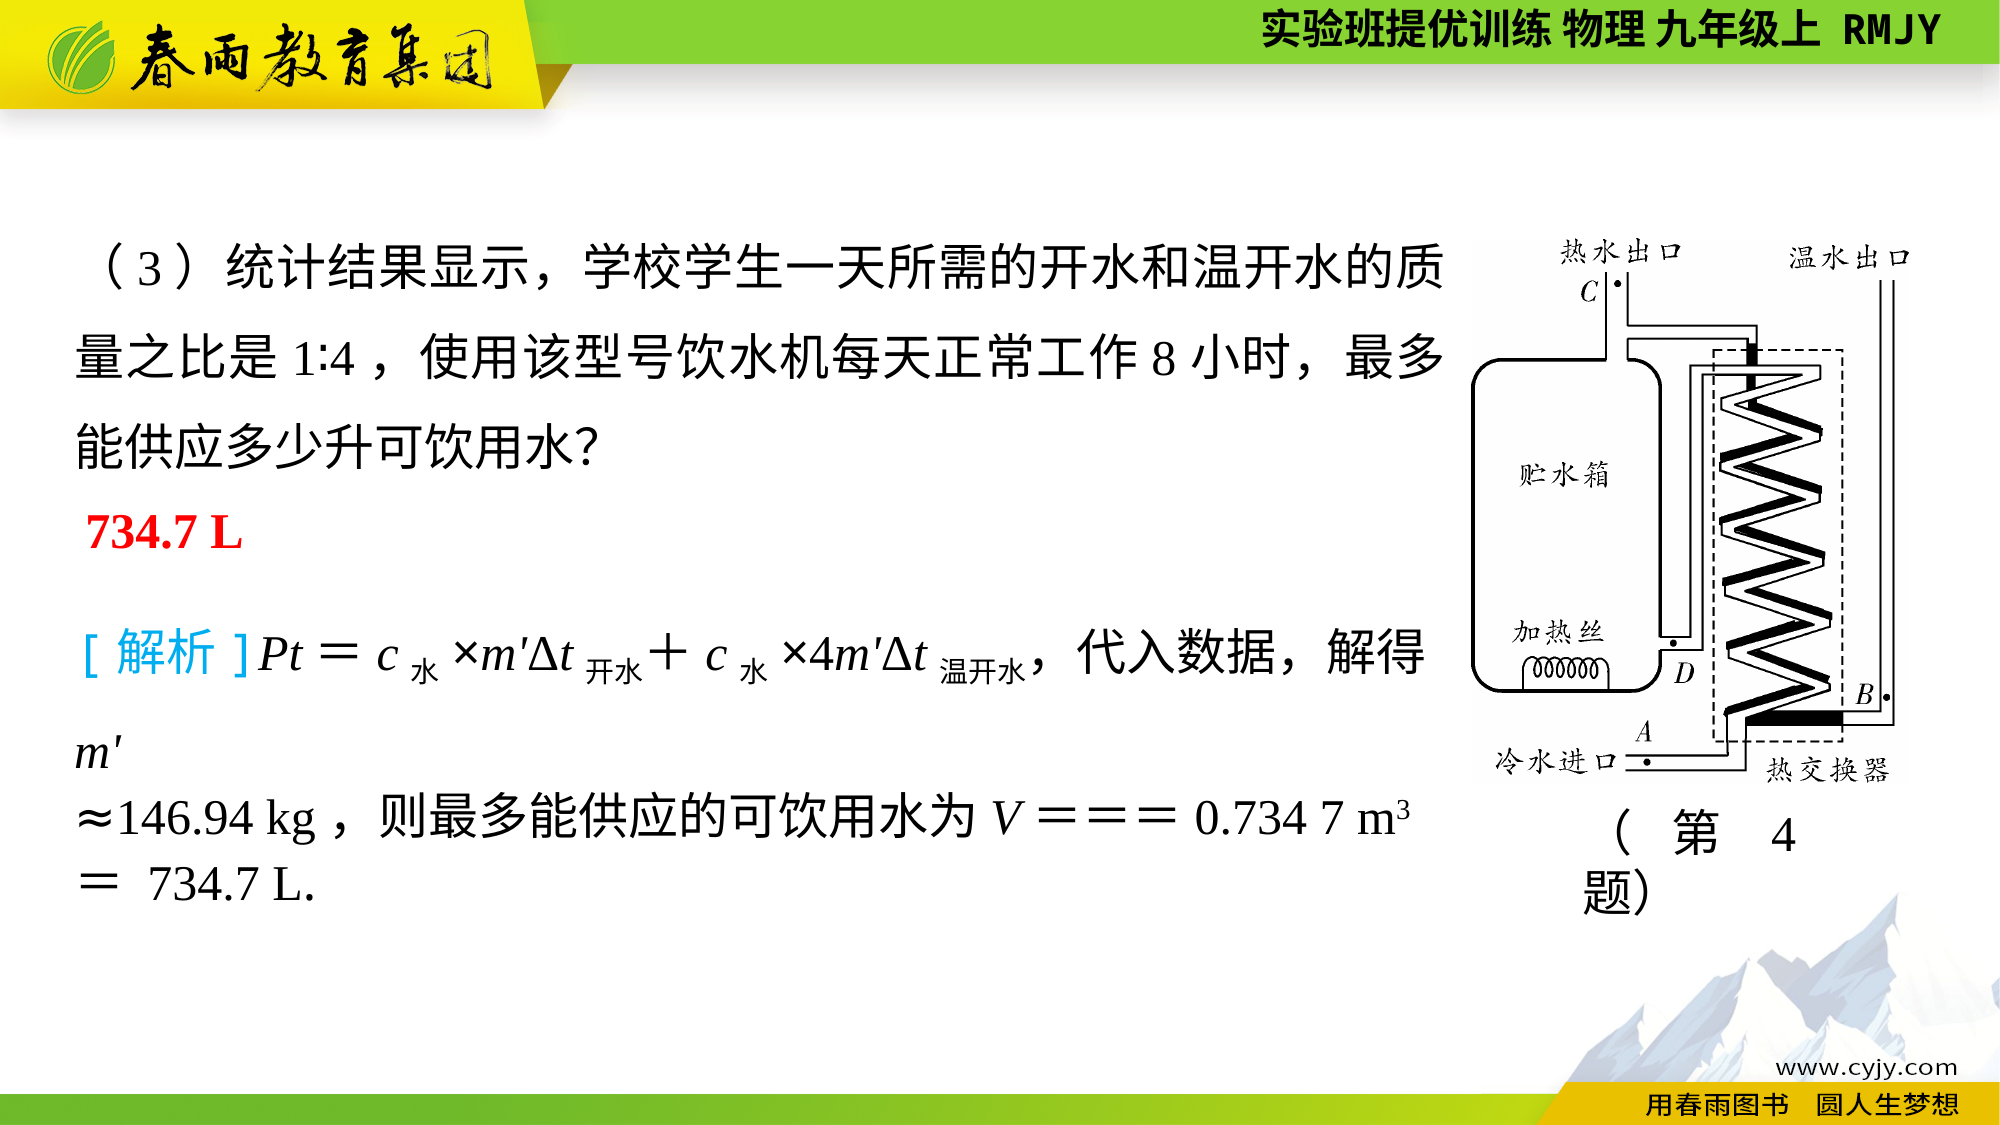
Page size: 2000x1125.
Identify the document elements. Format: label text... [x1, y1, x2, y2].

text_box 734.7 L [70, 491, 259, 566]
list （3）统计结果显示，学校学生一天所需的开水和温开水的质量之比是1∶4，使用该型号饮水机每天正常工作8小时，最多能供应多少升可饮用水？ [59, 197, 1461, 497]
text_box （第4题） [1568, 793, 1823, 869]
picture [0, 0, 2000, 1125]
